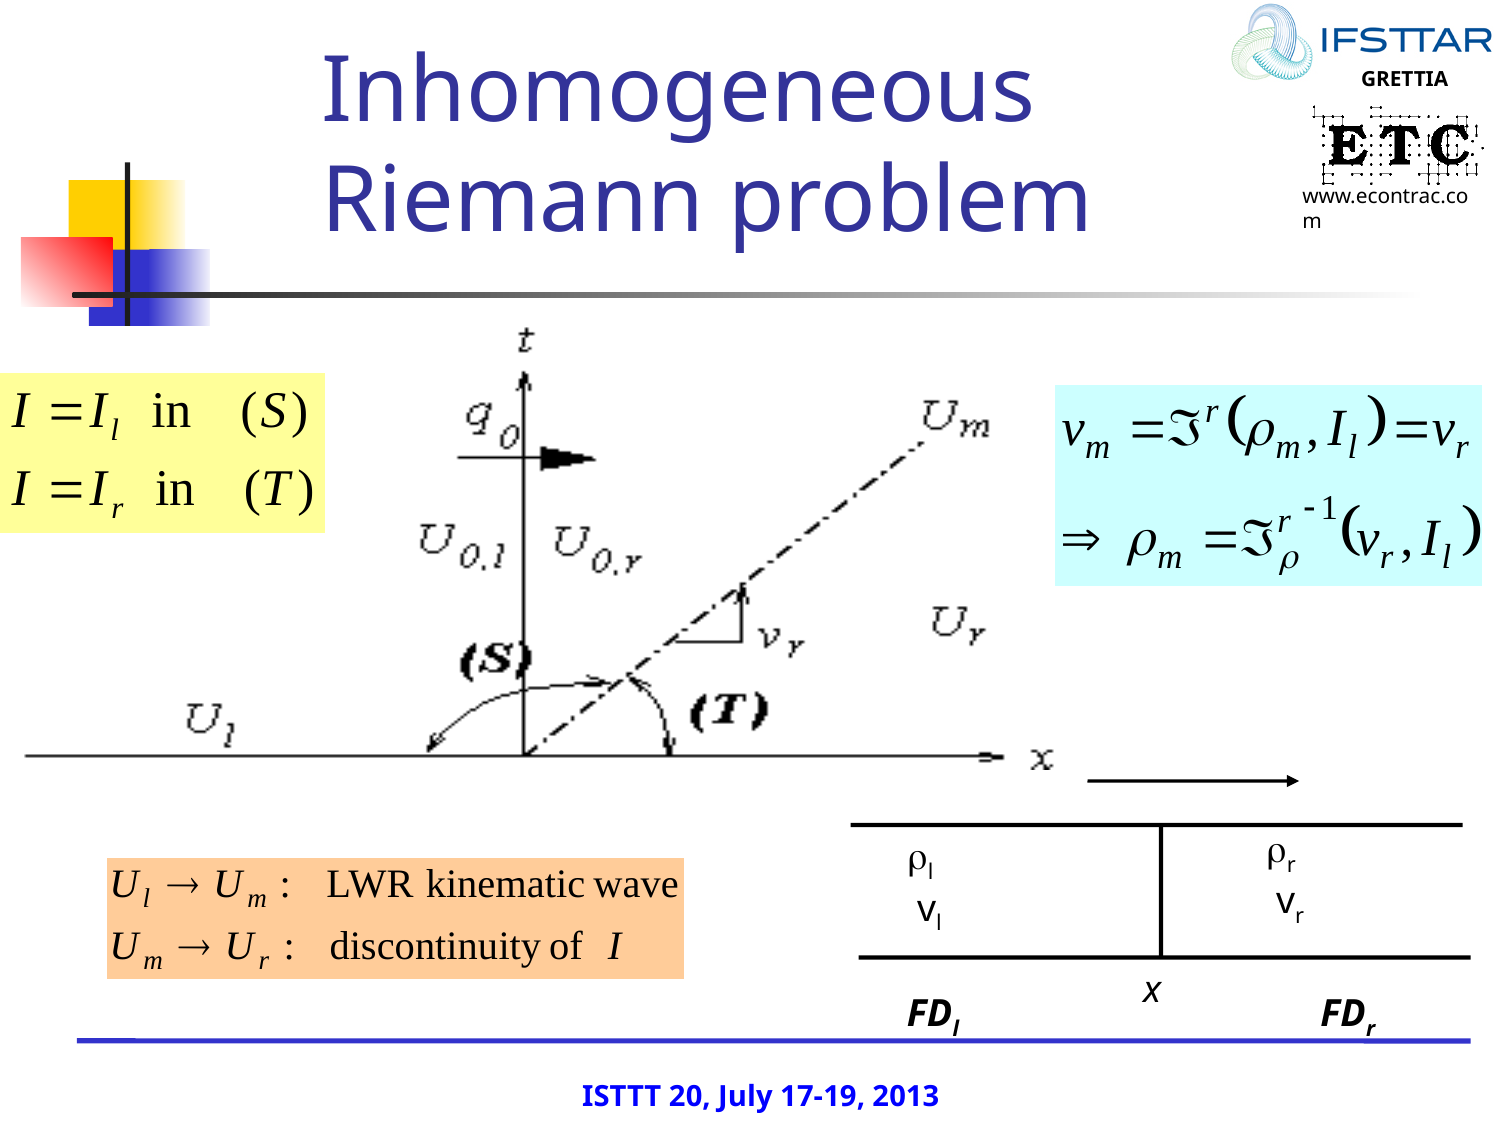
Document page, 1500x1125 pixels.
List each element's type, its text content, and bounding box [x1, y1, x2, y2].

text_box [850, 780, 1471, 1043]
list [106, 857, 685, 980]
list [1054, 385, 1483, 587]
picture [1230, 2, 1494, 82]
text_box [0, 373, 326, 534]
title Inhomogeneous Riemann problem [306, 57, 1324, 258]
picture [1324, 105, 1484, 185]
picture [1409, 74, 1417, 82]
footer ISTTT 20, July 17-19, 2013 [64, 1049, 1465, 1125]
list I = Il in all of sector (S) I = Ir in all of sector (T) [76, 779, 759, 1018]
picture [23, 326, 1063, 770]
